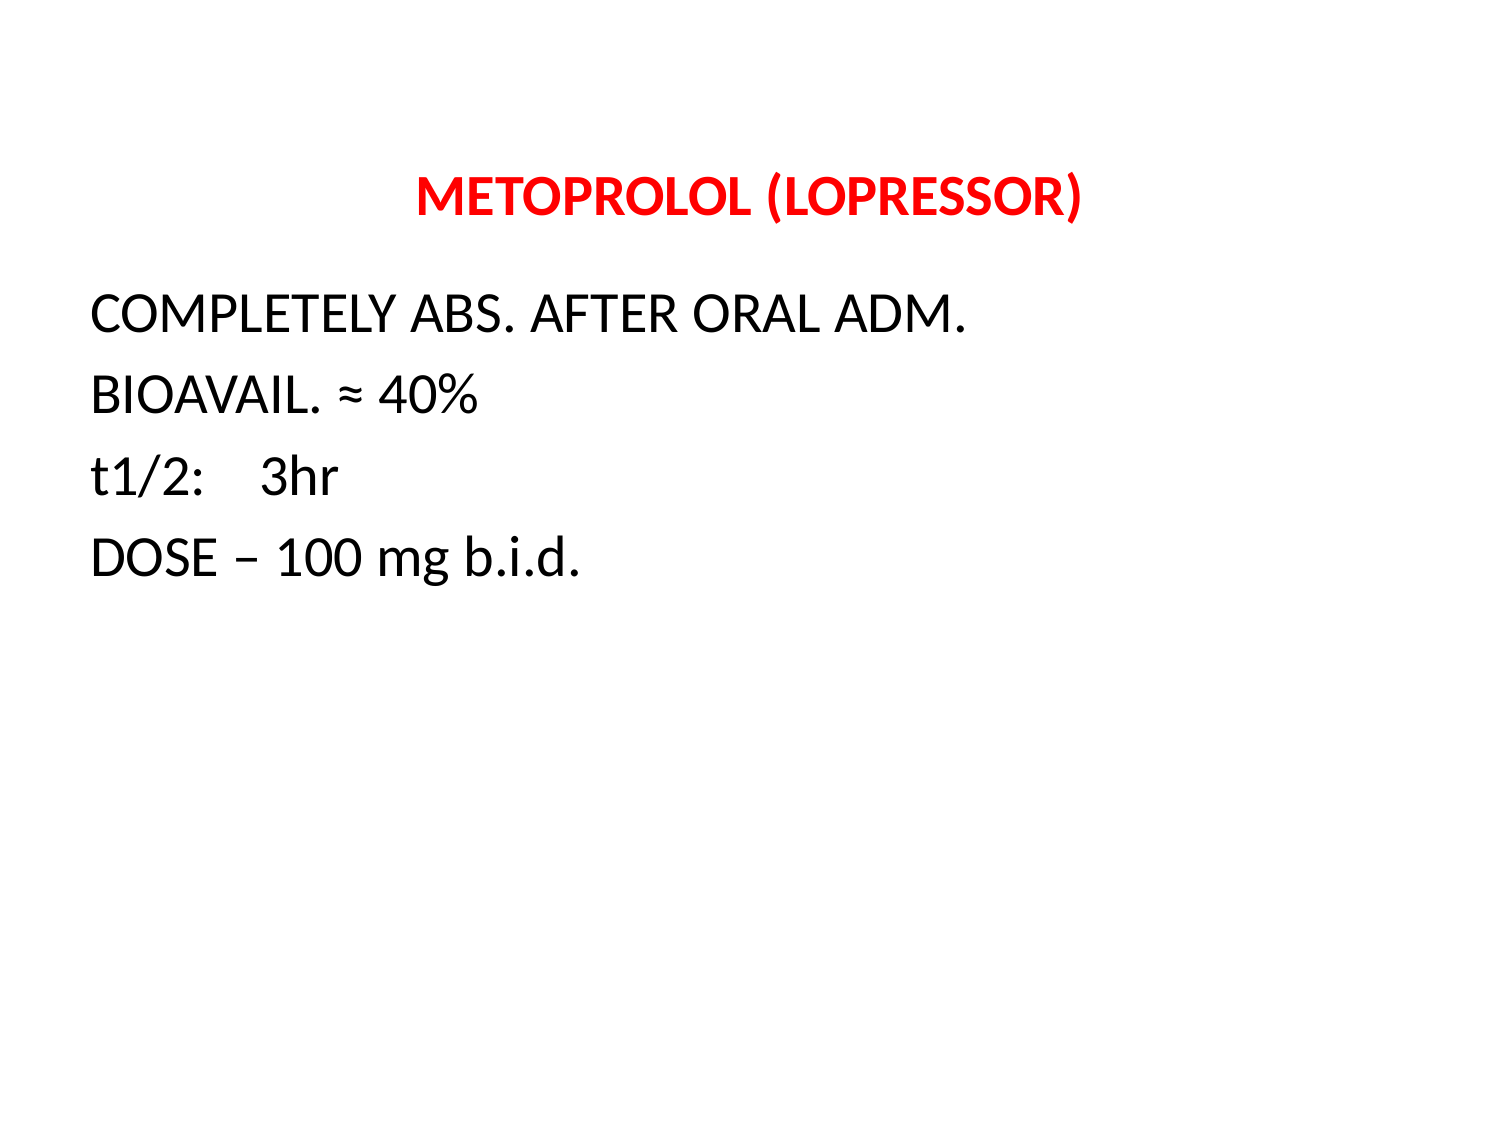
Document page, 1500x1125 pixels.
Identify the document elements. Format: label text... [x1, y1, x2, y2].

list METOPROLOL (LOPRESSOR) COMPLETELY ABS. AFTER ORAL ADM. BIOAVAIL. ≈ 40% t1/2: 3hr DOSE – 100 mg b.i.d. [75, 149, 1425, 893]
